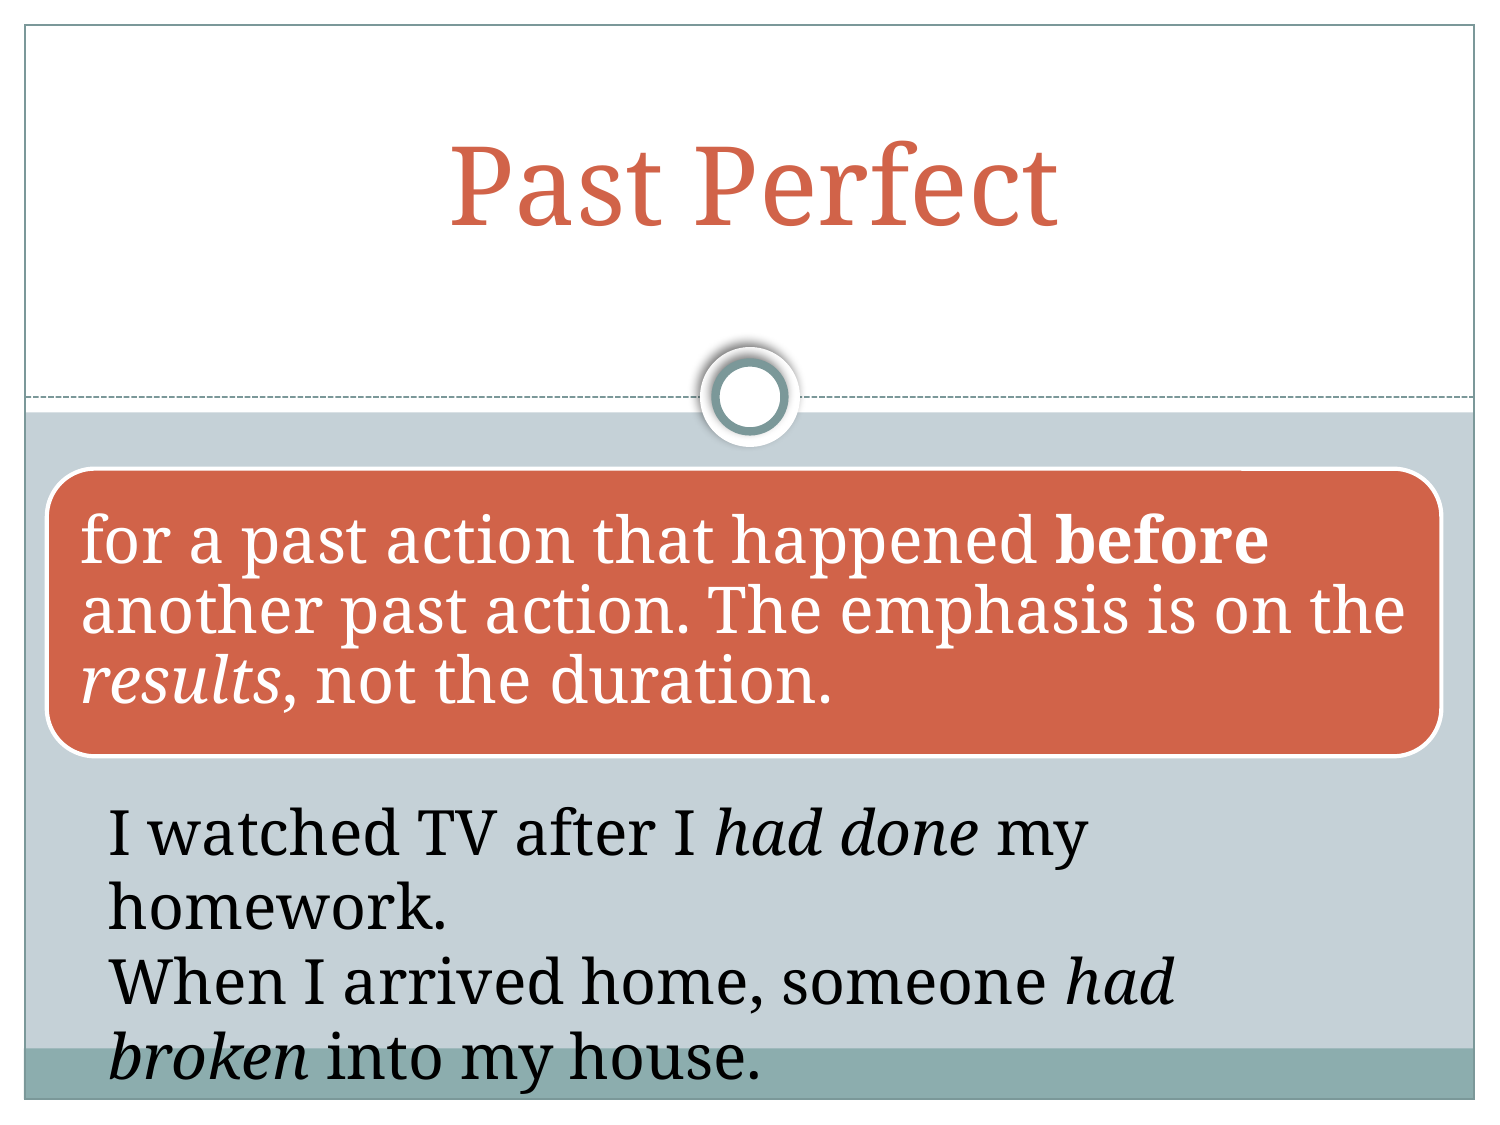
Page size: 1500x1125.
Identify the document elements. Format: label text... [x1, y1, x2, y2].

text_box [46, 468, 1442, 762]
text_box I watched TV after I had done my homework. When I arrived home, someone had broken into my house. [93, 785, 1407, 1100]
title Past Perfect [117, 105, 1393, 399]
